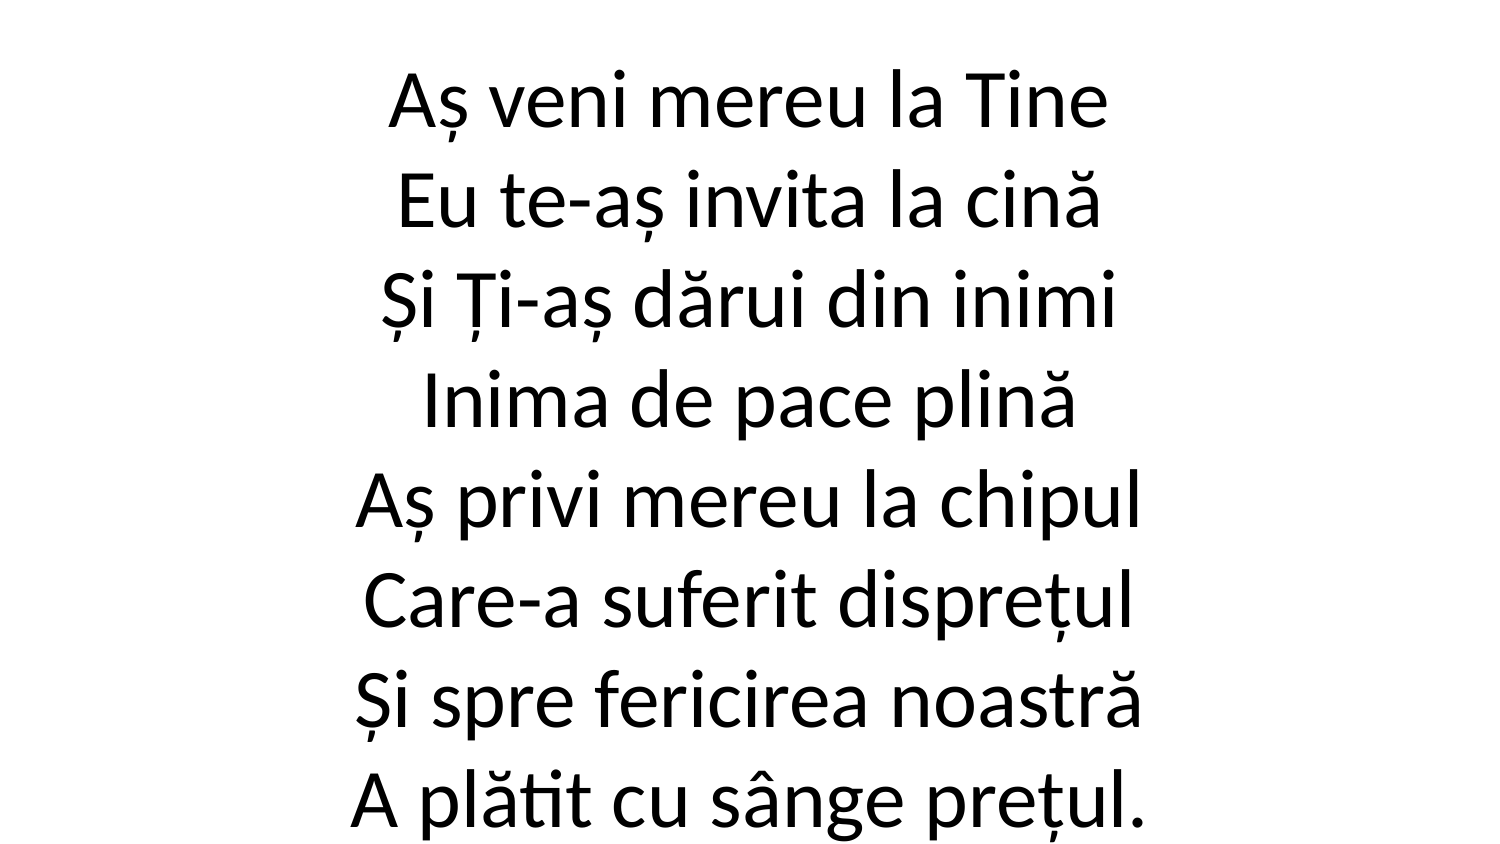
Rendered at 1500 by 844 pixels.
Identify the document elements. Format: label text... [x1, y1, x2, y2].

text_box Aș veni mereu la Tine Eu te-aș invita la cină Și Ți-aș dărui din inimi Inima de pace plină Aș privi mereu la chipul Care-a suferit disprețul Și spre fericirea noastră A plătit cu sânge prețul. [335, 0, 1165, 844]
